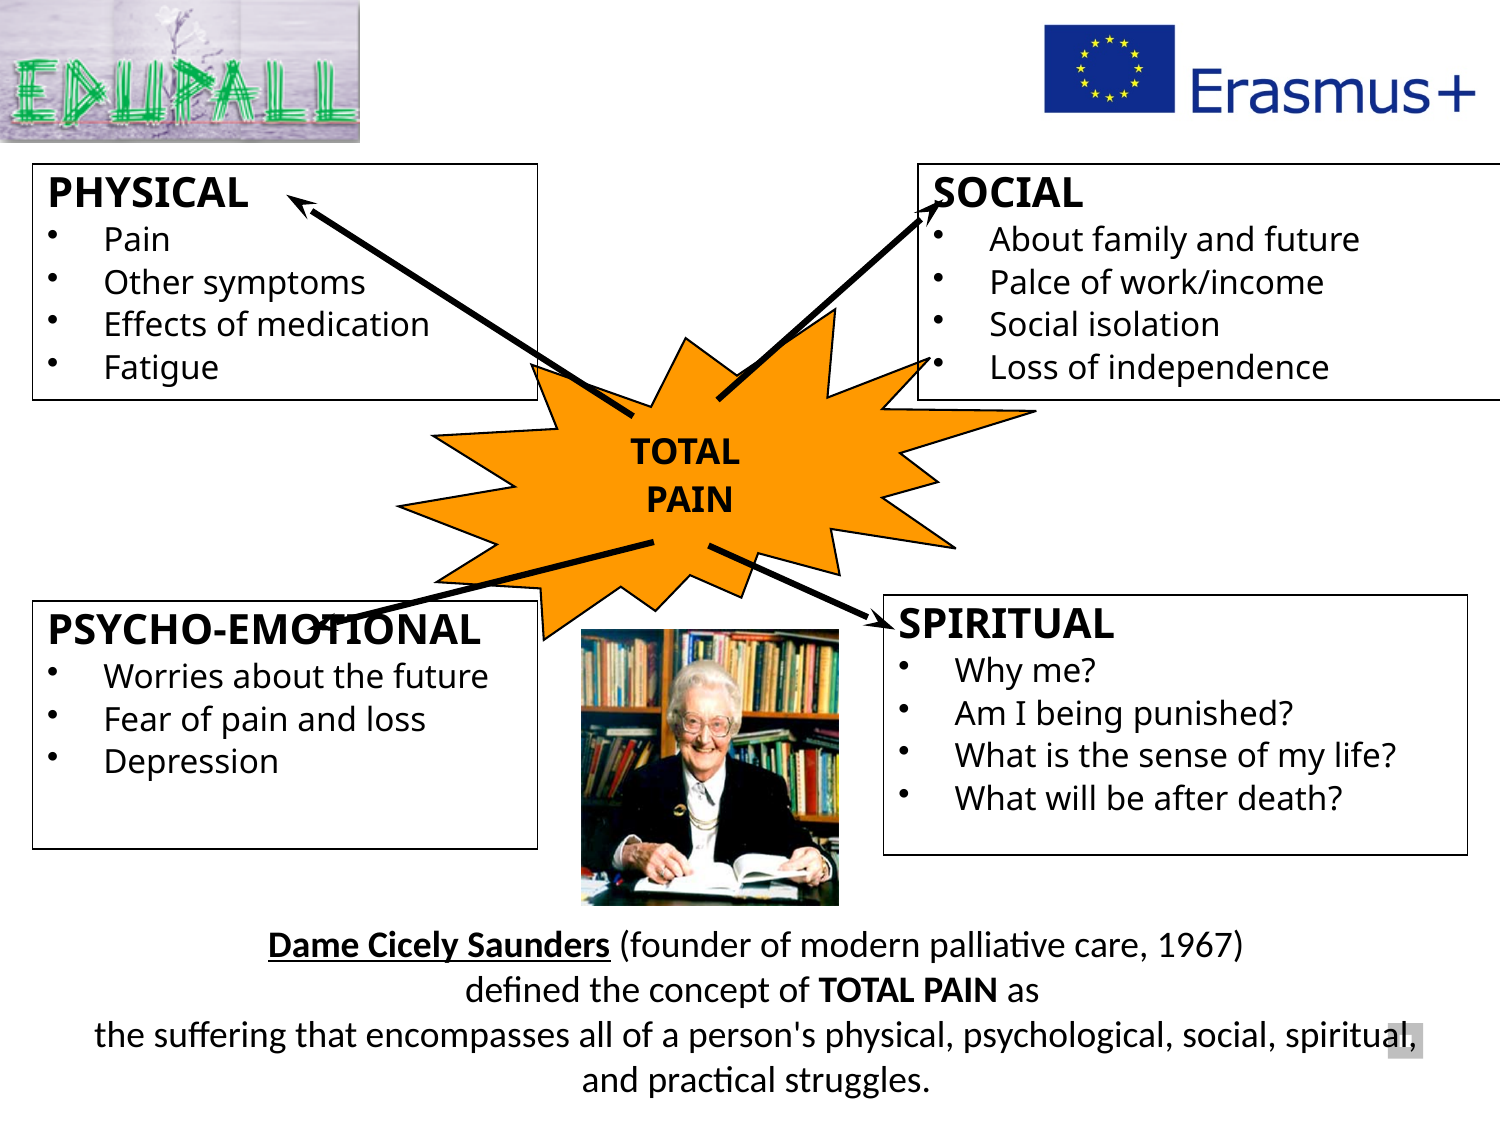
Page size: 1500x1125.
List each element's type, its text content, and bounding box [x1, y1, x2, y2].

text_box [433, 433, 470, 459]
text_box SPIRITUAL Why me? Am I being punished? What is the sense of my life? What will be after death? [883, 594, 1468, 855]
text_box PHYSICAL Pain Other symptoms Effects of medication Fatigue [32, 163, 538, 400]
text_box Dame Cicely Saunders (founder of modern palliative care, 1967) defined the concept of TOTAL PAIN as the suffering that encompasses all of a person's physical, psychological, social, spiritual, and practical struggles. [58, 912, 1455, 1108]
list TOTAL PAIN [470, 429, 910, 528]
text_box SOCIAL About family and future Palce of work/income Social isolation Loss of independence [918, 163, 1500, 400]
text_box [873, 615, 896, 630]
picture [1019, 0, 1500, 138]
text_box PSYCHO-EMOTIONAL Worries about the future Fear of pain and loss Depression [32, 600, 538, 849]
text_box [286, 194, 307, 212]
picture [581, 629, 839, 906]
text_box [910, 460, 938, 490]
text_box [538, 309, 1037, 451]
text_box [398, 494, 956, 640]
picture [0, 0, 360, 143]
text_box [306, 618, 329, 631]
text_box [923, 199, 944, 218]
